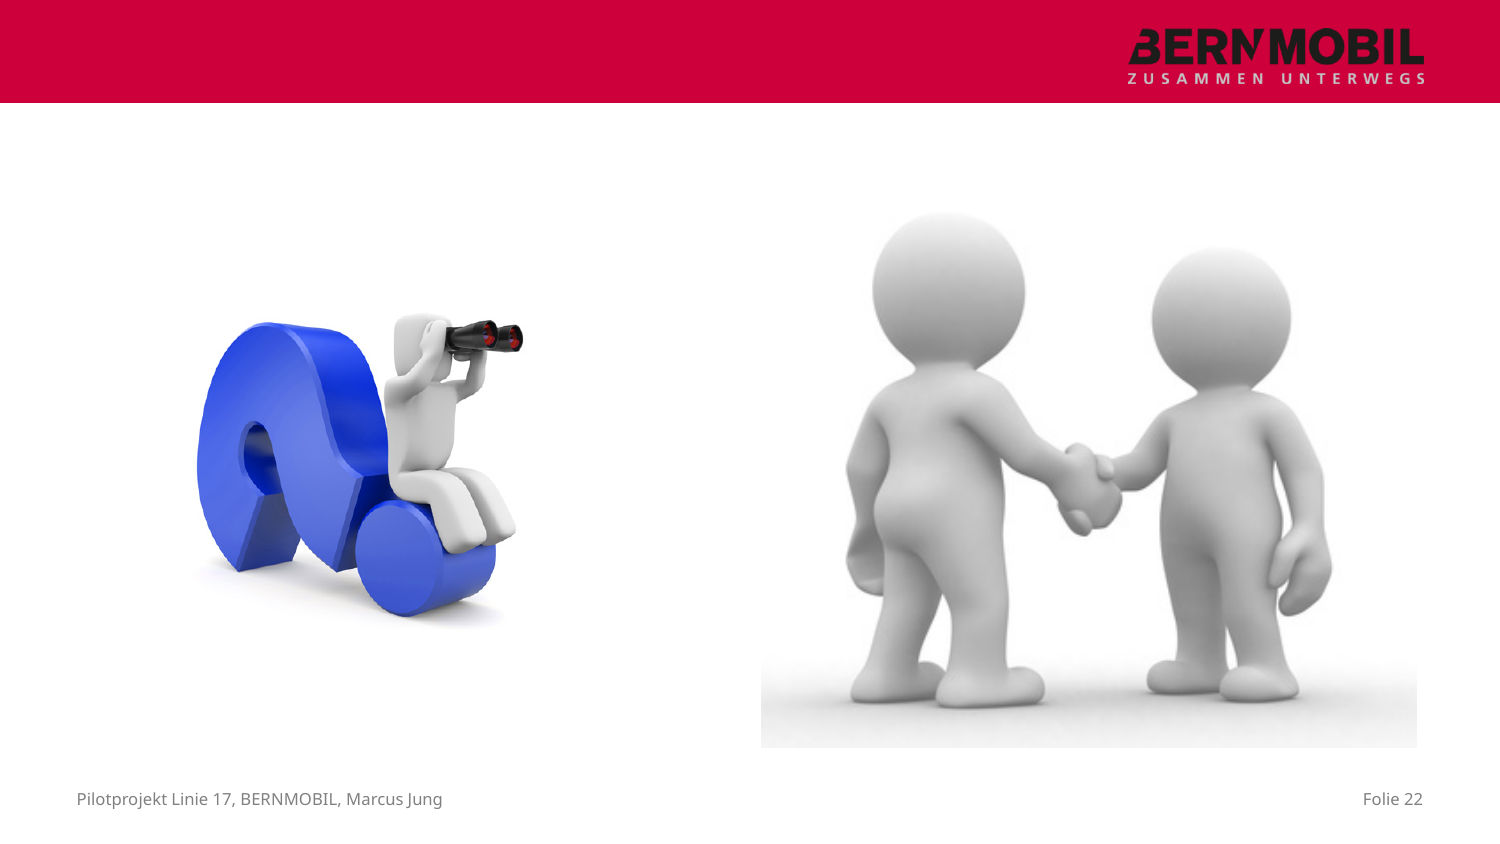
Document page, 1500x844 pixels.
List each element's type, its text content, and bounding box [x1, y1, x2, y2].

picture [1128, 28, 1424, 84]
picture [147, 291, 580, 639]
slide_number Folie 22 [1068, 776, 1424, 812]
footer Pilotprojekt Linie 17, BERNMOBIL, Marcus Jung [76, 776, 1045, 812]
picture [761, 173, 1418, 748]
